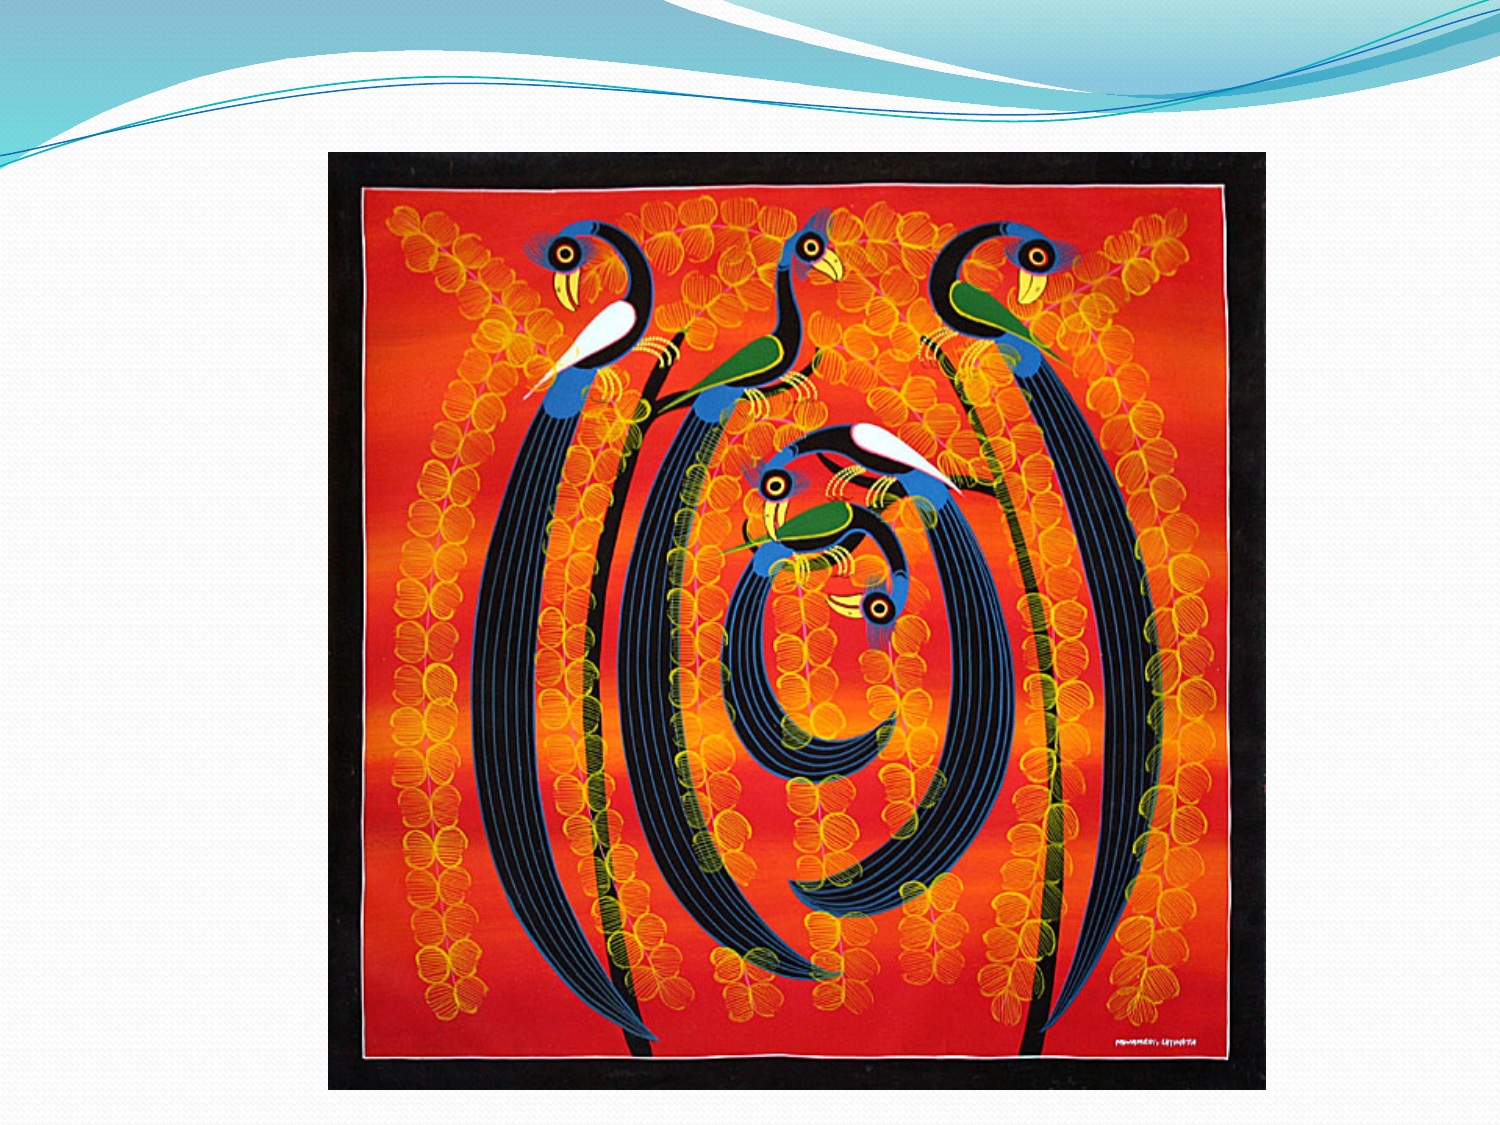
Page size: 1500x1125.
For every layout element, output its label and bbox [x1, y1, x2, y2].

picture [327, 152, 1266, 1091]
